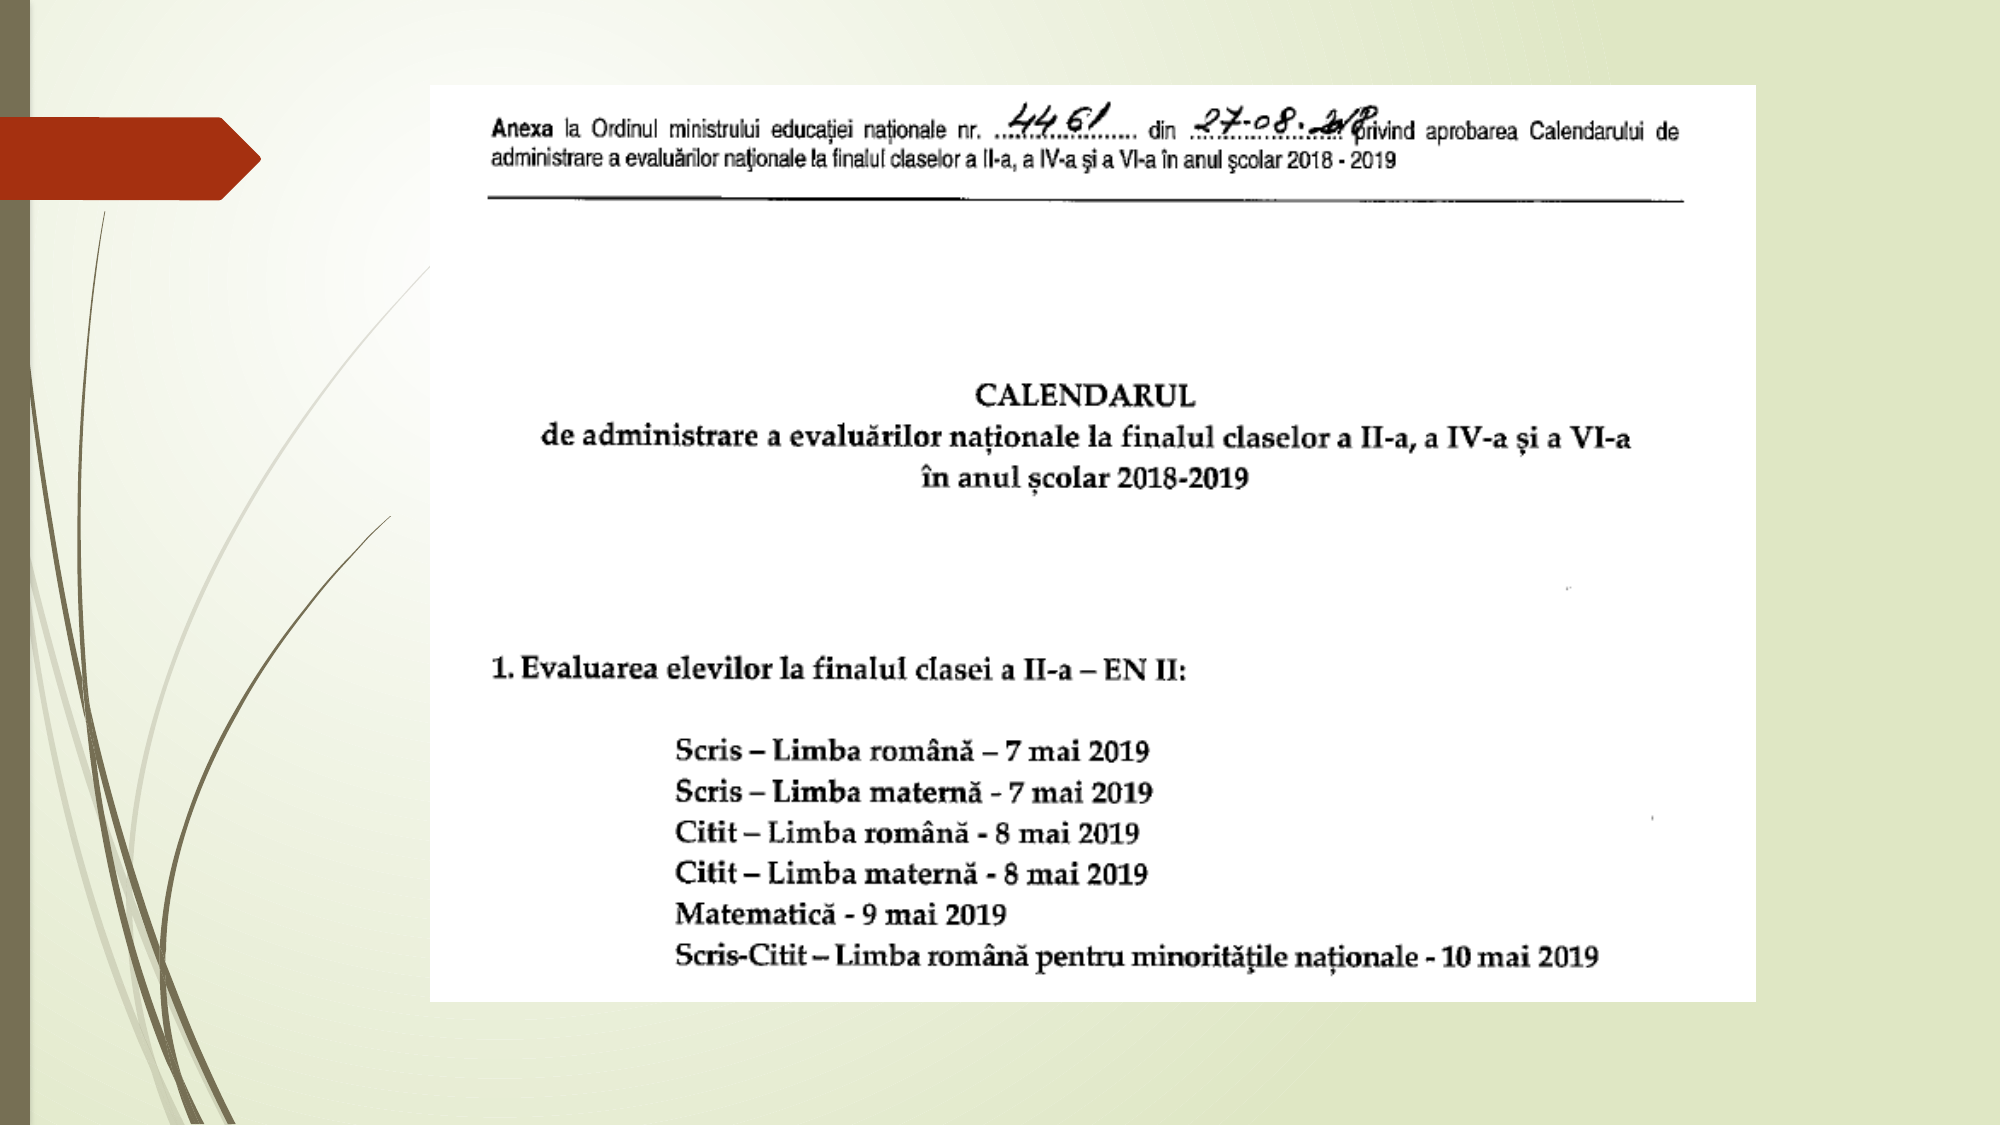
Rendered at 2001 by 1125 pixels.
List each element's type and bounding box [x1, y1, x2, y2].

list [430, 85, 1757, 1002]
